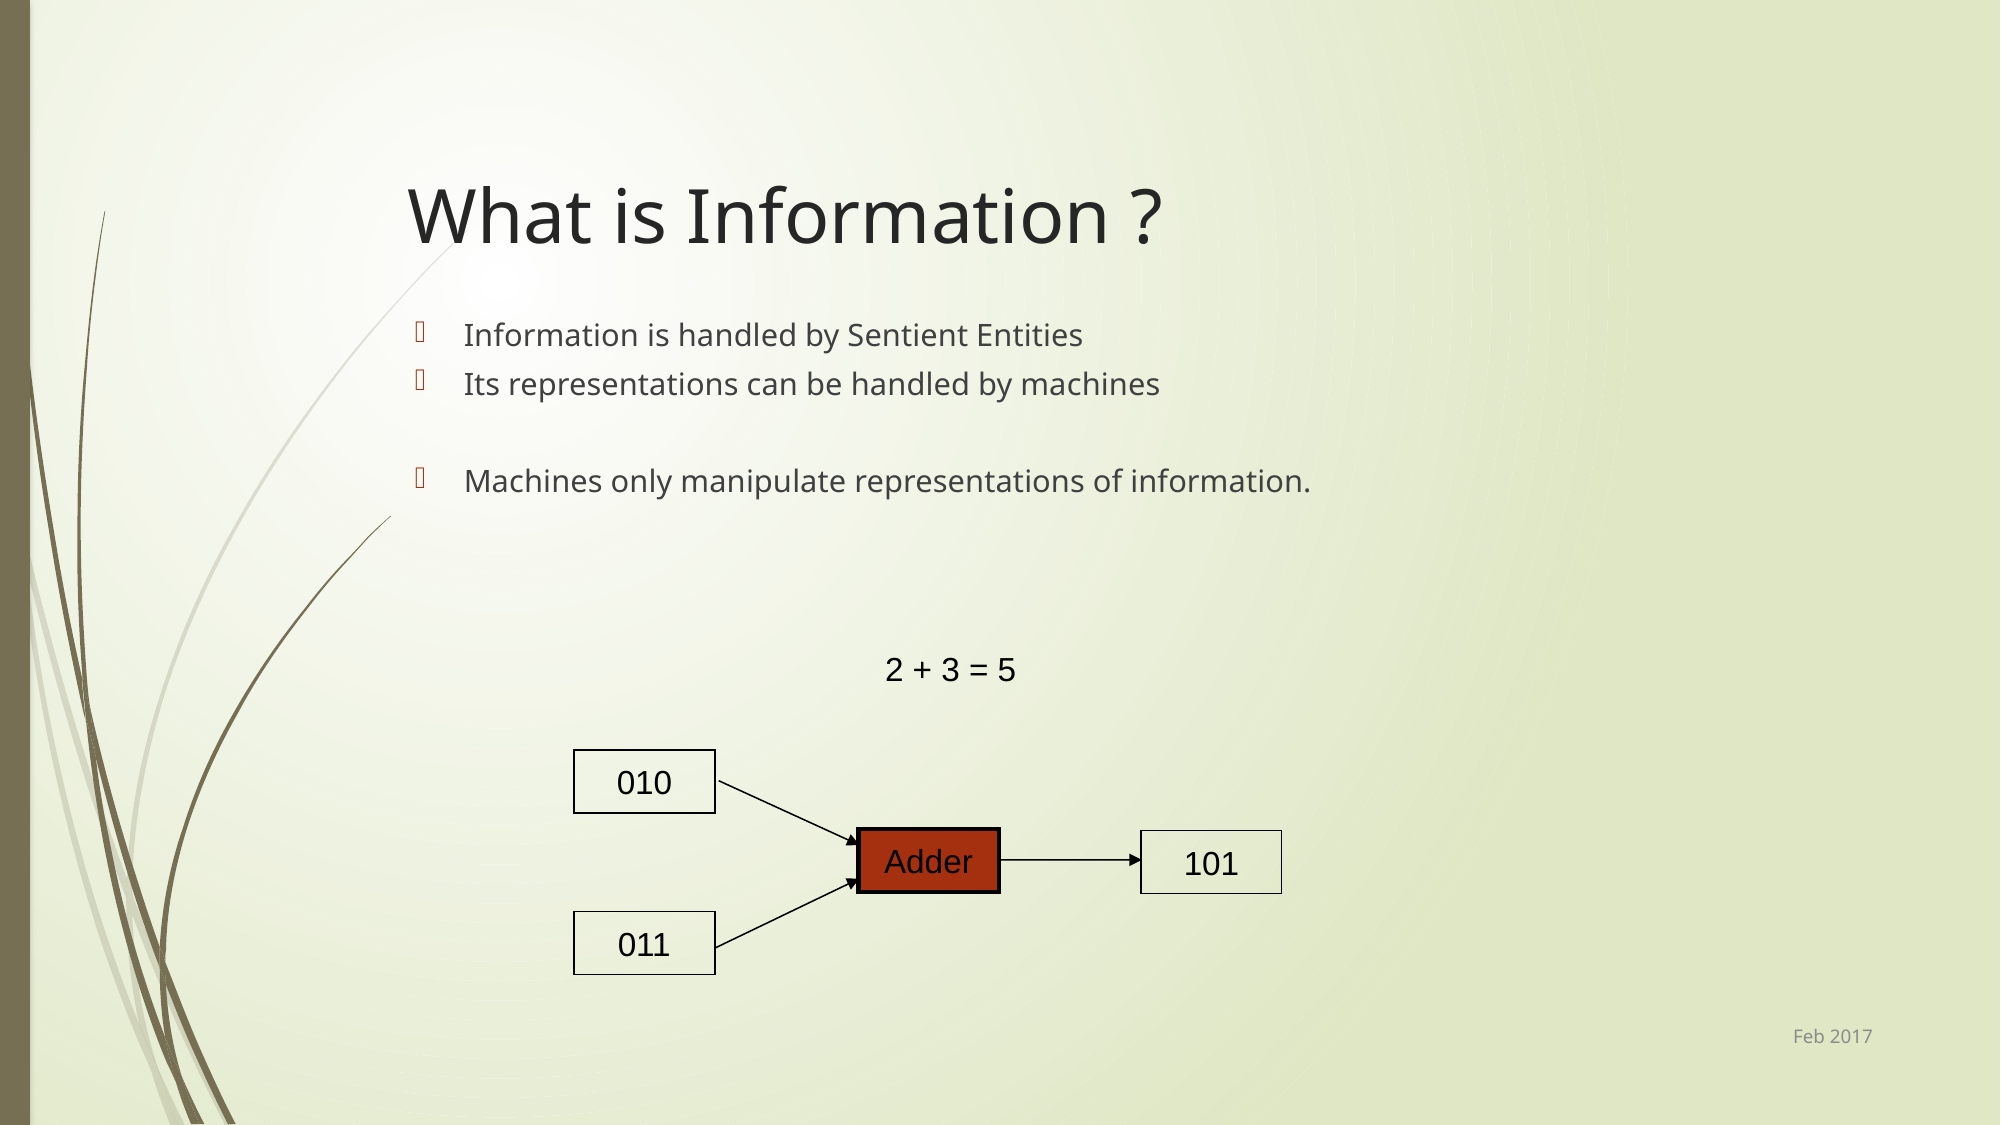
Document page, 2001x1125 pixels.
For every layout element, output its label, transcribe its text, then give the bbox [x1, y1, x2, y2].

text_box 101 [1141, 830, 1282, 894]
text_box 011 [574, 911, 715, 975]
text_box Adder [858, 828, 999, 892]
list Information is handled by Sentient Entities Its representations can be handled by machines Machines only manipulate representations of information. [399, 312, 1731, 510]
title What is Information ? [392, 141, 1732, 267]
text_box [718, 780, 860, 846]
text_box 2 + 3 = 5 [870, 640, 1032, 695]
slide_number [1699, 1005, 1888, 1067]
text_box [998, 853, 1142, 867]
text_box [714, 878, 860, 949]
text_box 010 [574, 750, 715, 813]
